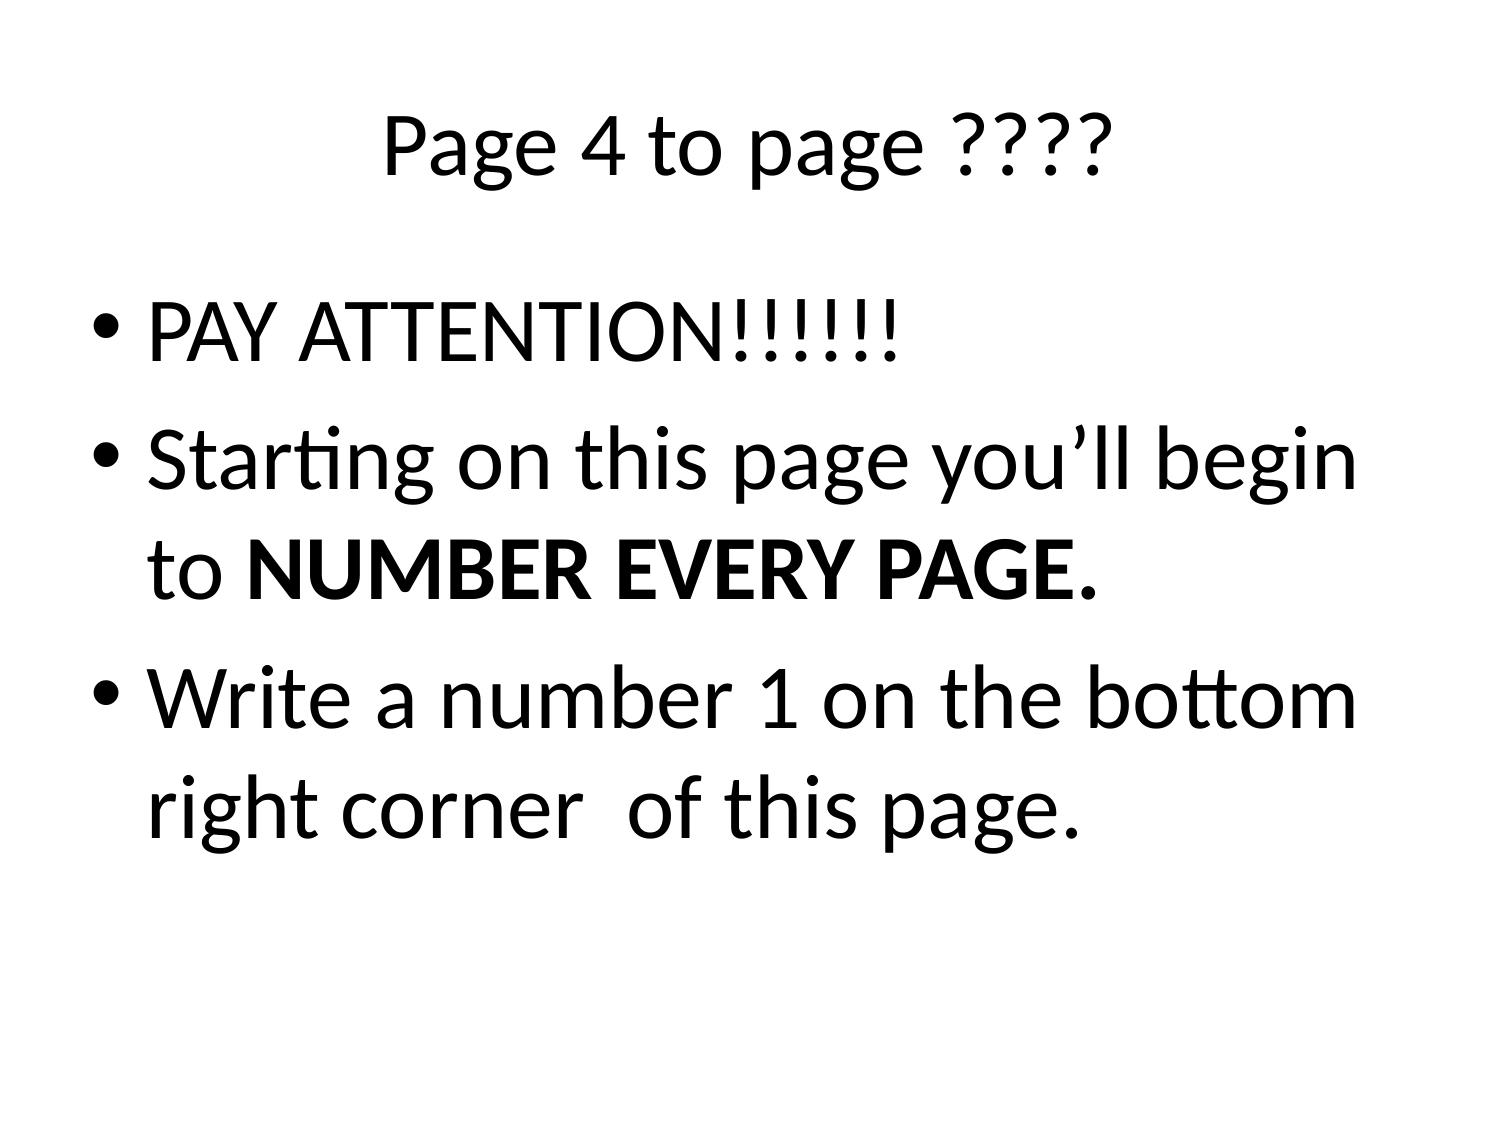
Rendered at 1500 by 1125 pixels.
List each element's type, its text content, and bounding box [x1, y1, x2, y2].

list PAY ATTENTION!!!!!! Starting on this page you’ll begin to NUMBER EVERY PAGE. Write a number 1 on the bottom right corner of this page. [75, 262, 1425, 1088]
title Page 4 to page ???? [75, 45, 1425, 233]
